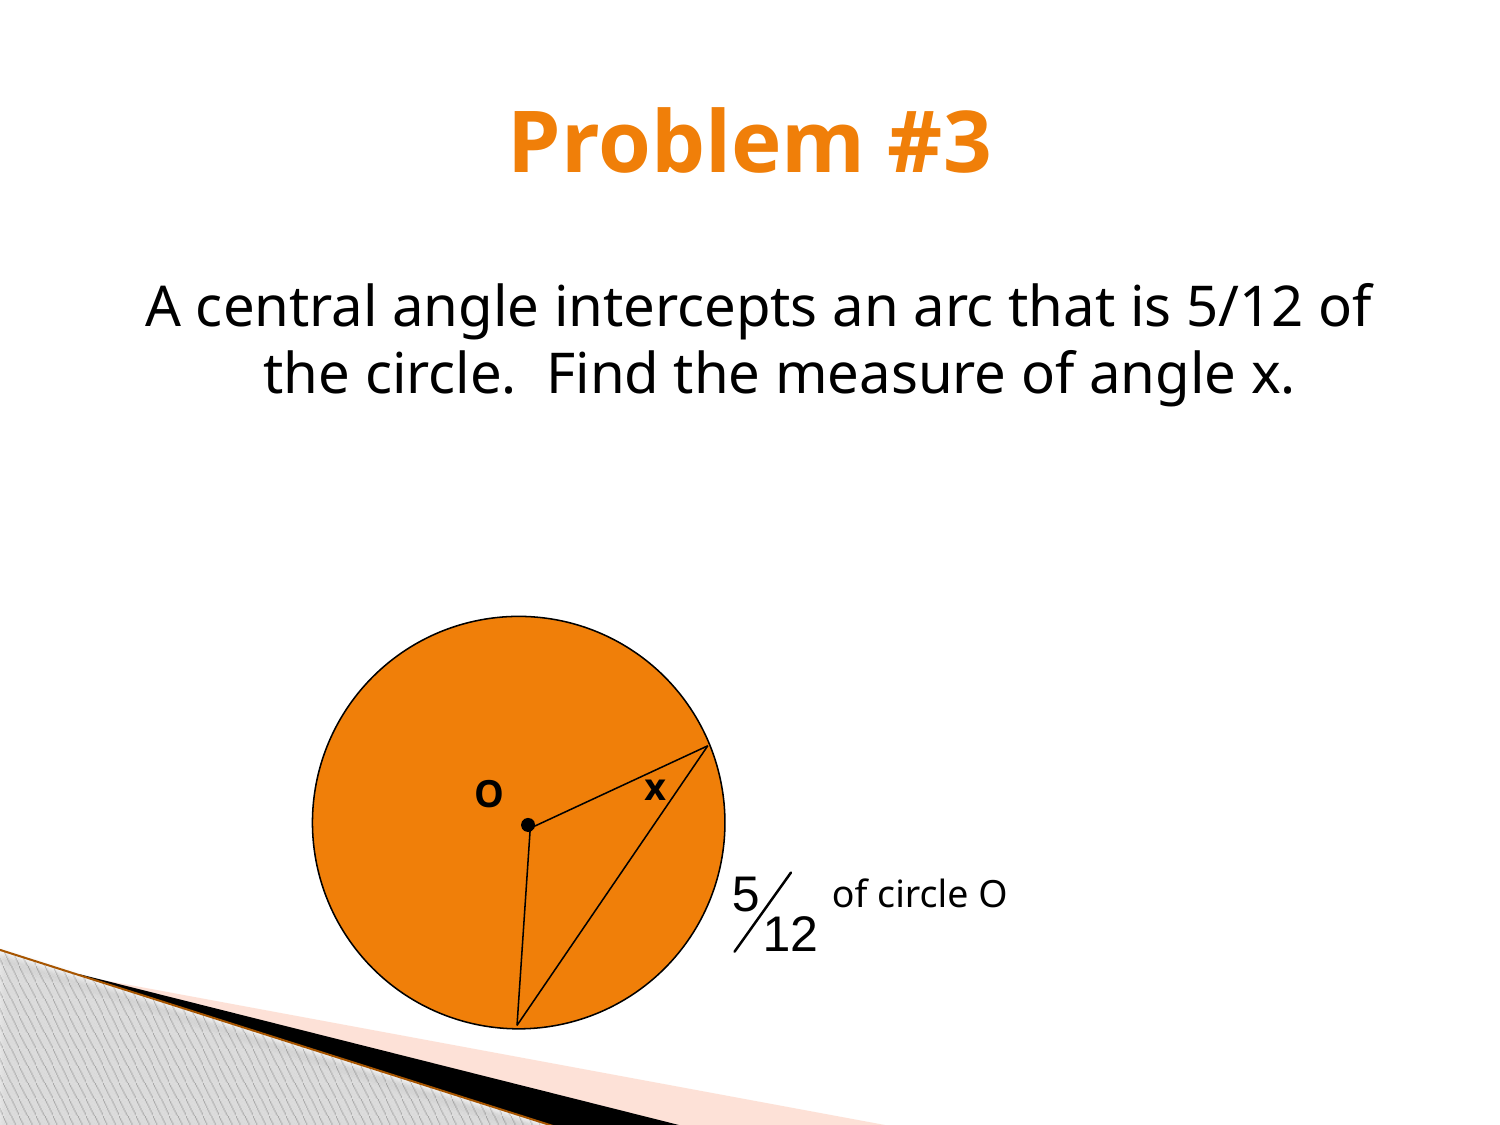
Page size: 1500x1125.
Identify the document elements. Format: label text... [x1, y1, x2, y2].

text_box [312, 616, 726, 1030]
title Problem #3 [75, 45, 1425, 233]
list A central angle intercepts an arc that is 5/12 of the circle. Find the measure of angle x. [112, 262, 1388, 625]
text_box of circle O [826, 862, 1105, 923]
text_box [724, 862, 826, 963]
